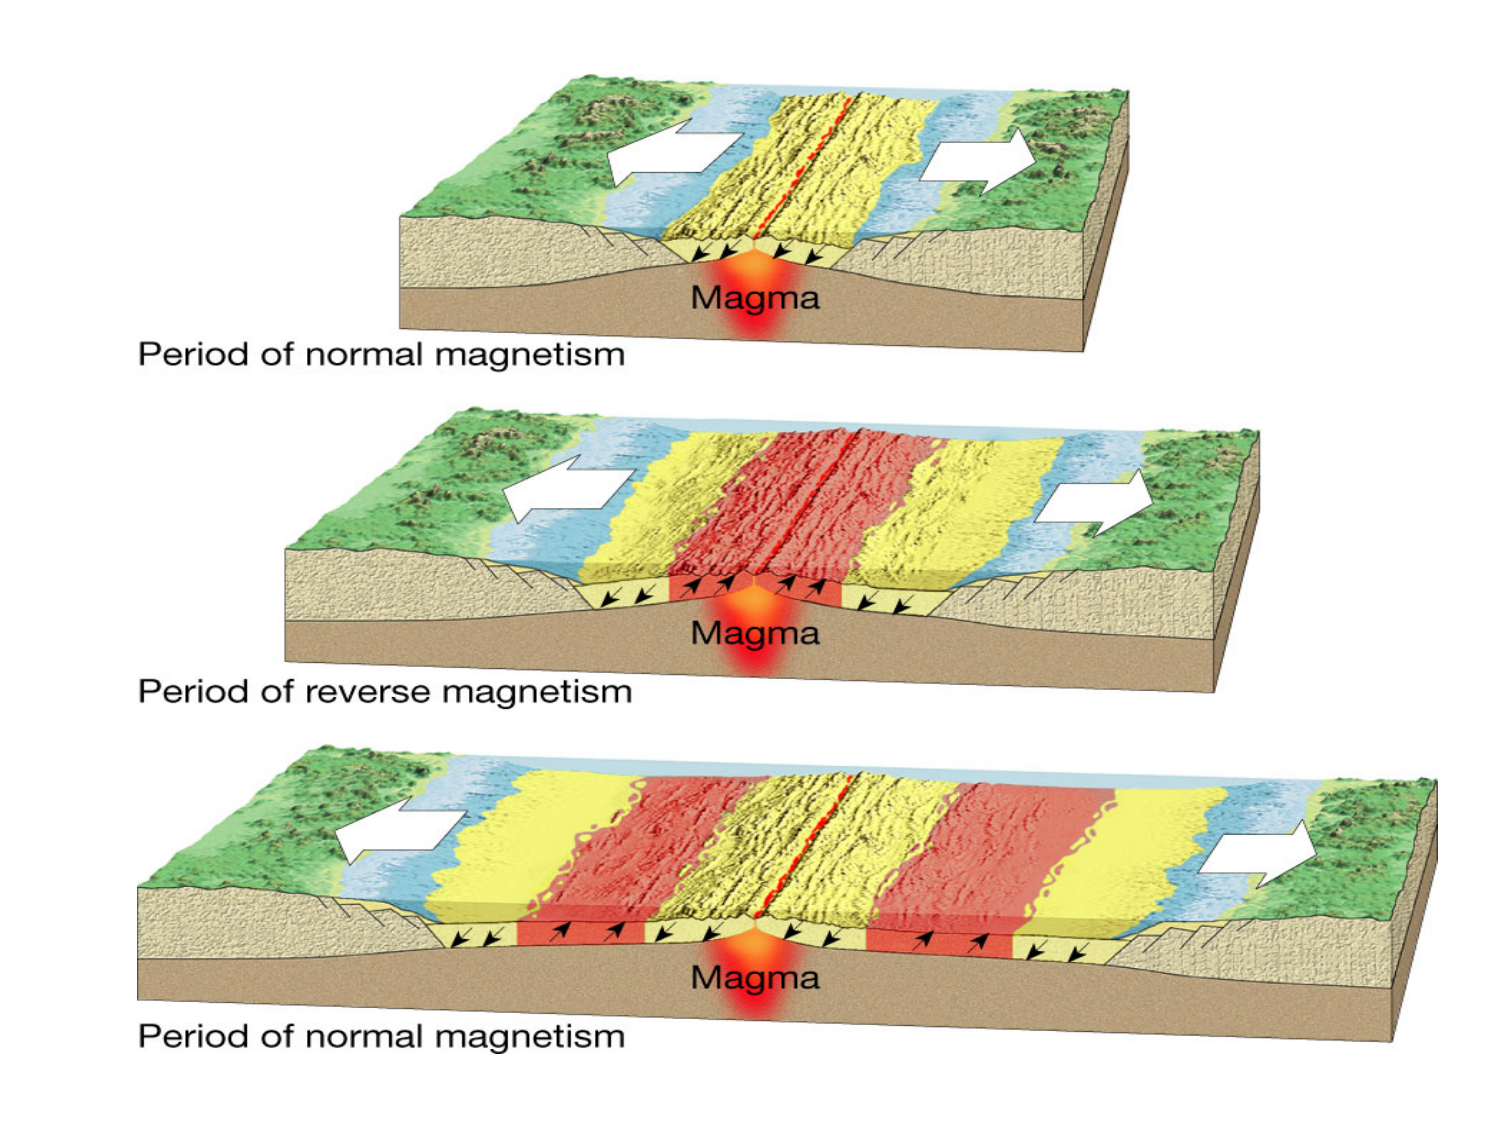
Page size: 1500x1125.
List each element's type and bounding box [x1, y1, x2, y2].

picture [137, 74, 1438, 1054]
